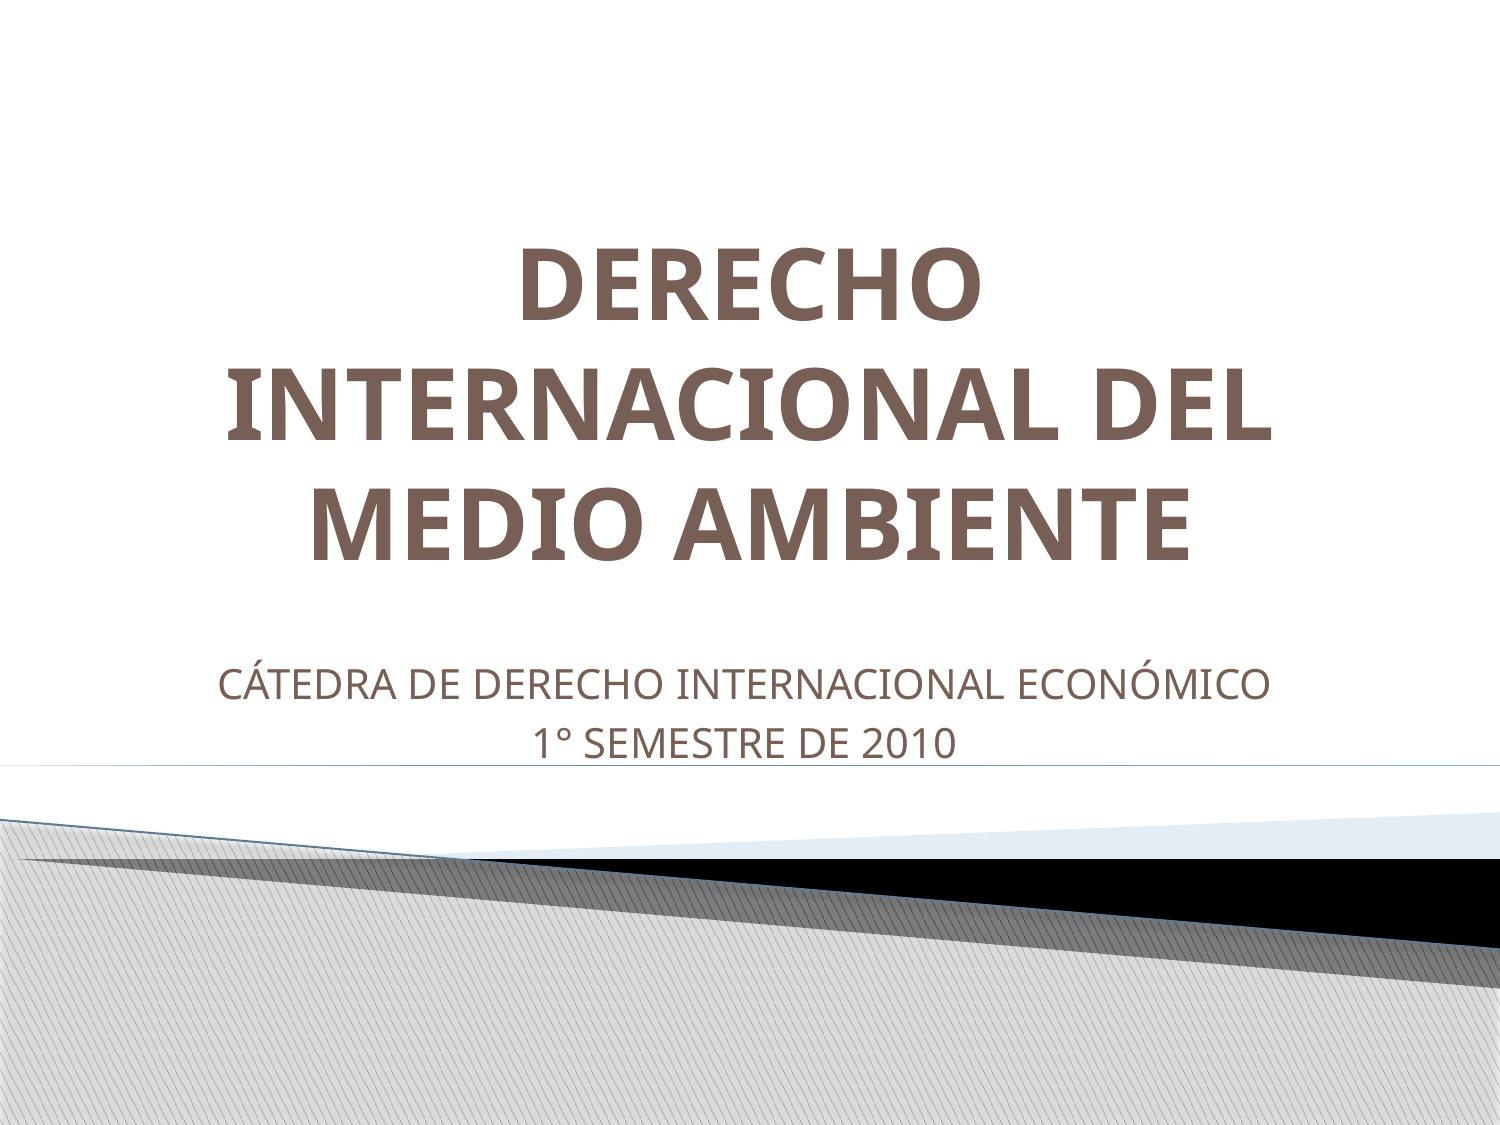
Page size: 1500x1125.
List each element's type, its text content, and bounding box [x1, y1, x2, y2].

picture [5, 859, 1500, 989]
title DERECHO INTERNACIONAL DEL MEDIO AMBIENTE [112, 287, 1388, 588]
subtitle CÁTEDRA DE DERECHO INTERNACIONAL ECONÓMICO 1° SEMESTRE DE 2010 [112, 592, 1388, 790]
